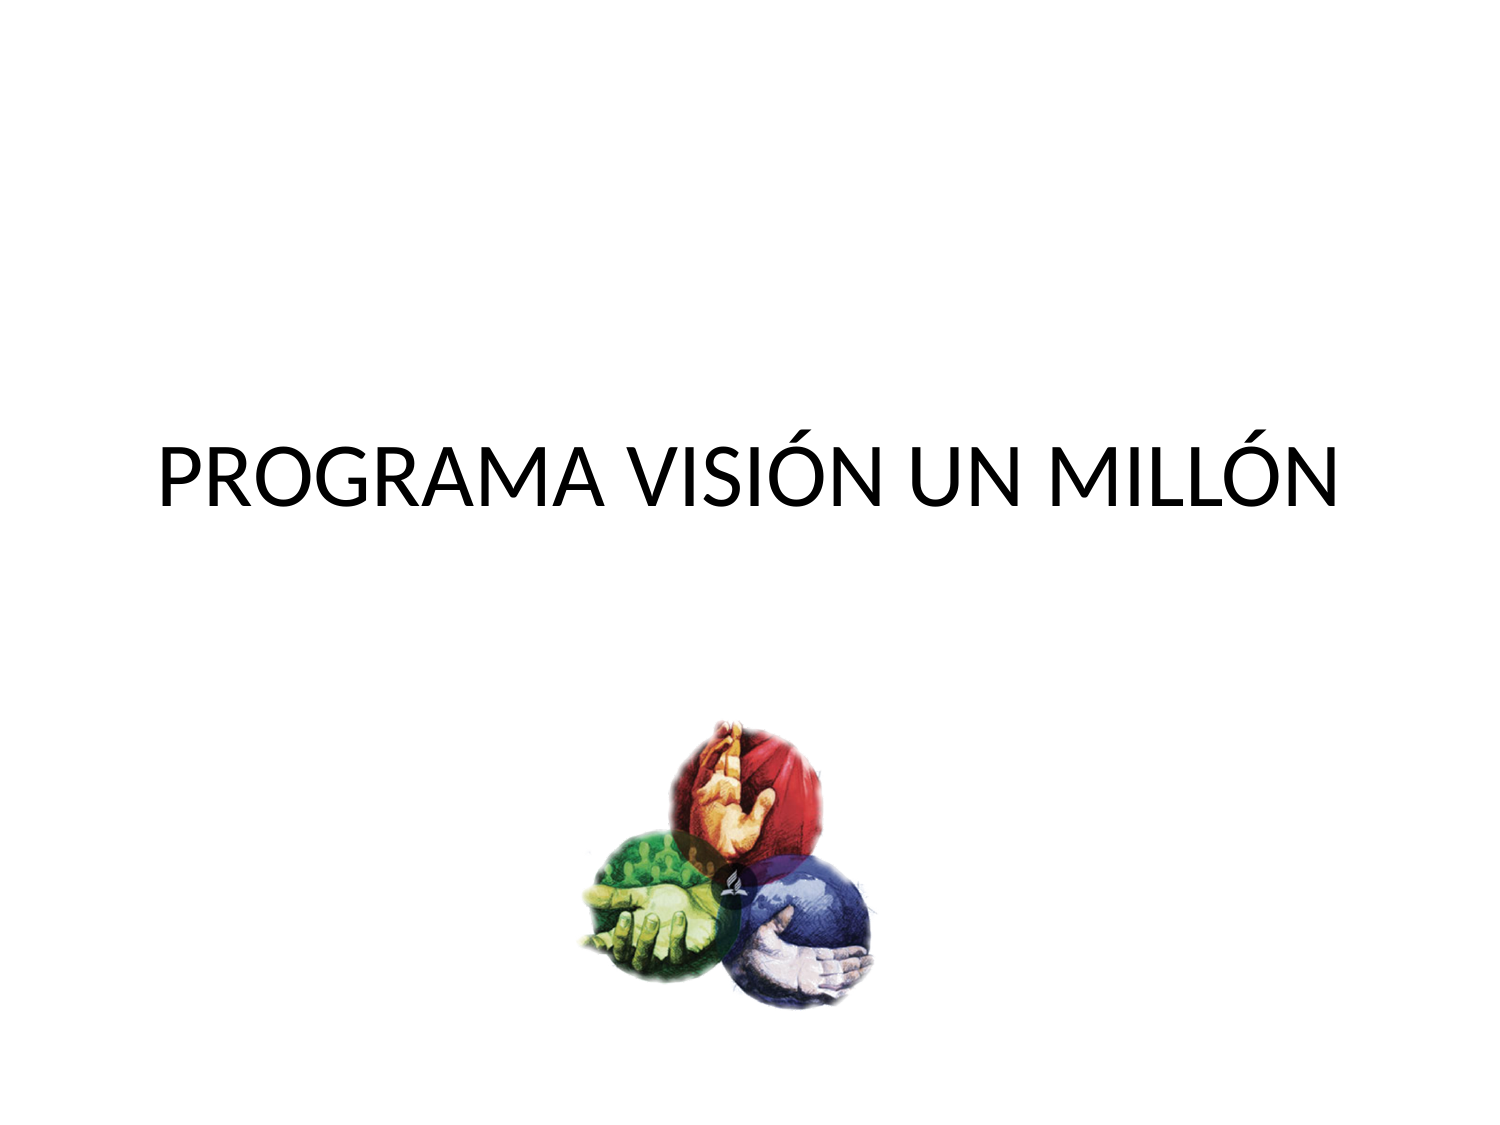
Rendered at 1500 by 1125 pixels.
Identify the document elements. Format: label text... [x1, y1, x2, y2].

picture [573, 714, 880, 1013]
title PROGRAMA VISIÓN UN MILLÓN [112, 349, 1388, 591]
